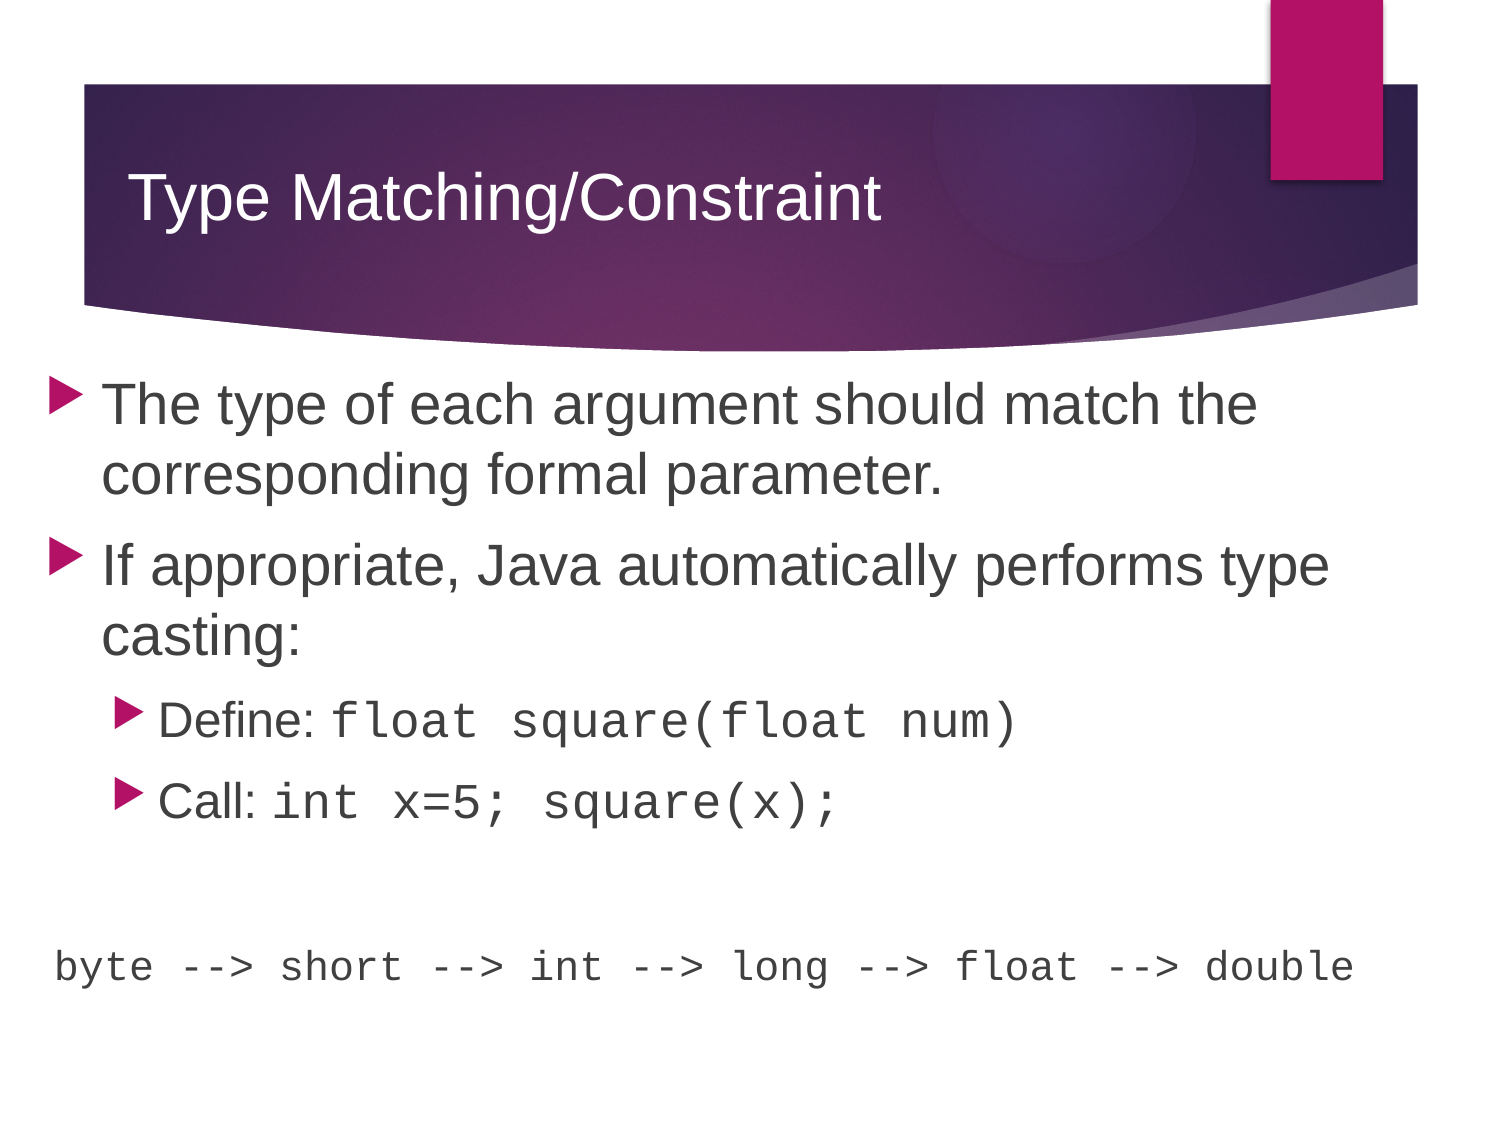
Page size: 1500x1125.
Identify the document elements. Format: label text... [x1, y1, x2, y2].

list The type of each argument should match the corresponding formal parameter. If appropriate, Java automatically performs type casting: Define: float square(float num) Call: int x=5; square(x); byte --> short --> int --> long --> float --> double [30, 358, 1500, 1012]
title Type Matching/Constraint [112, 92, 1388, 296]
